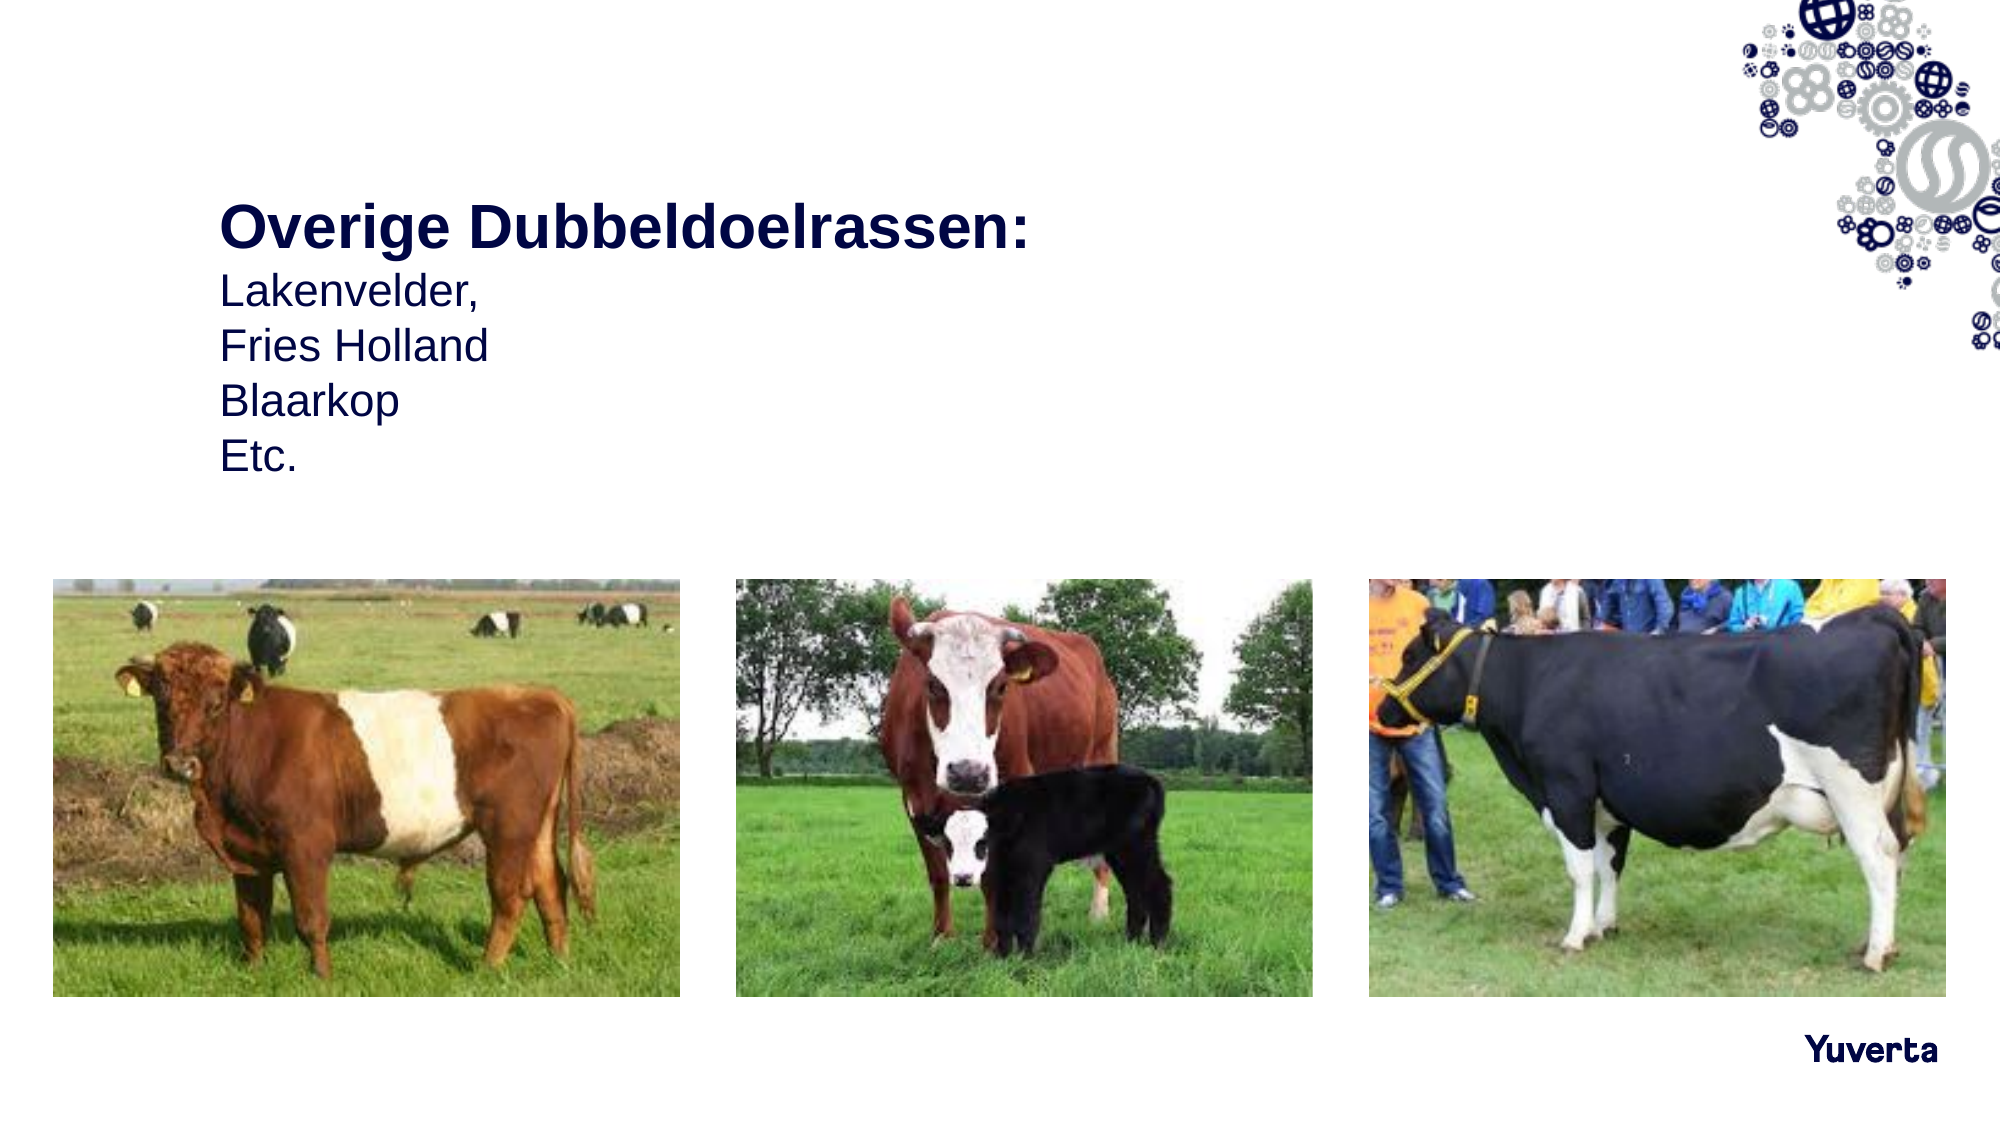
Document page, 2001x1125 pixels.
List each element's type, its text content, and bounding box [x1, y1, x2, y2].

picture [0, 0, 2000, 1125]
text_box Overige Dubbeldoelrassen: Lakenvelder, Fries Holland Blaarkop Etc. [204, 178, 1186, 489]
